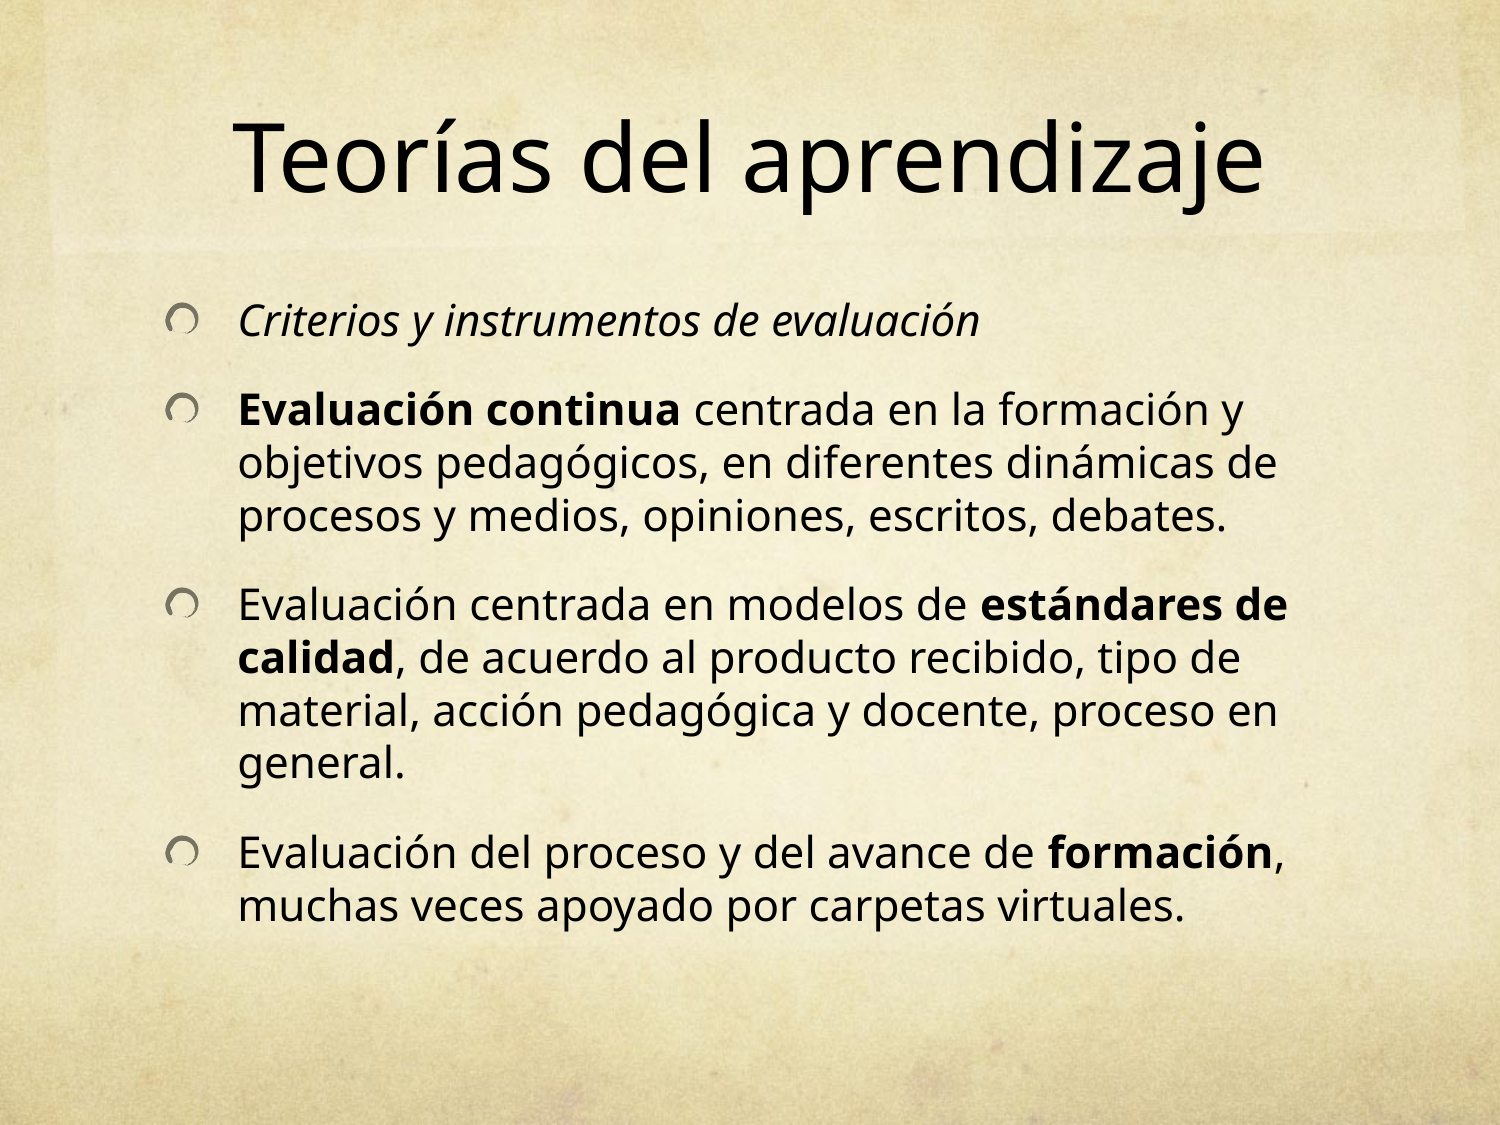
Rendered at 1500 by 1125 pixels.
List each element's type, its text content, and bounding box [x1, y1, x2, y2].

list Criterios y instrumentos de evaluación Evaluación continua centrada en la formación y objetivos pedagógicos, en diferentes dinámicas de procesos y medios, opiniones, escritos, debates. Evaluación centrada en modelos de estándares de calidad, de acuerdo al producto recibido, tipo de material, acción pedagógica y docente, proceso en general. Evaluación del proceso y del avance de formación, muchas veces apoyado por carpetas virtuales. [150, 284, 1350, 950]
picture [0, 0, 1500, 1125]
title Teorías del aprendizaje [150, 82, 1350, 225]
